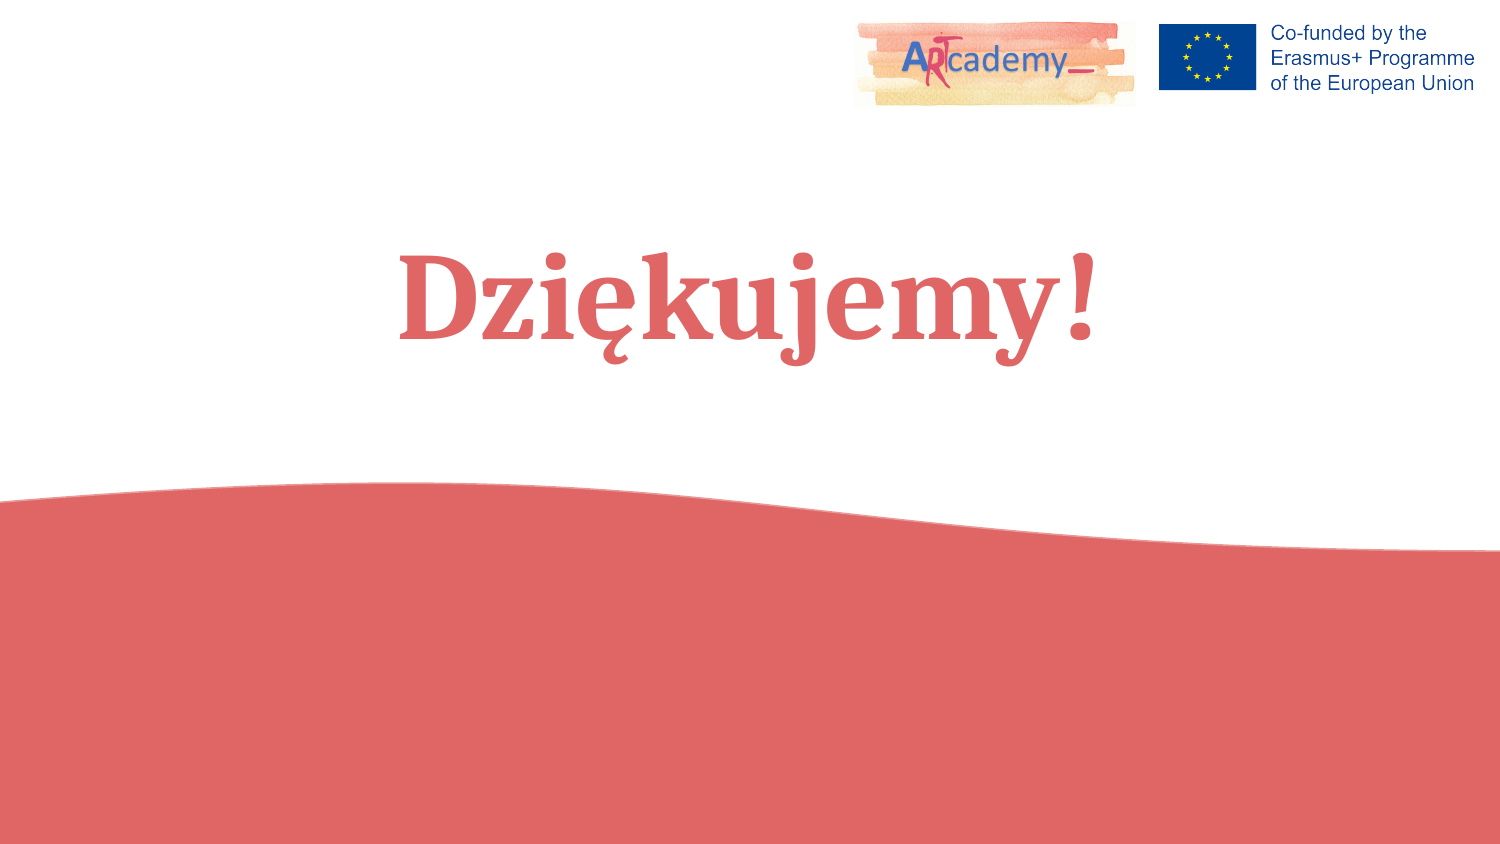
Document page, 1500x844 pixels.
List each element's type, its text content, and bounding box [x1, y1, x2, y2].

text_box [0, 483, 1500, 844]
picture [854, 2, 1137, 138]
picture [1158, 24, 1474, 94]
title Dziękujemy! [164, 200, 1336, 422]
